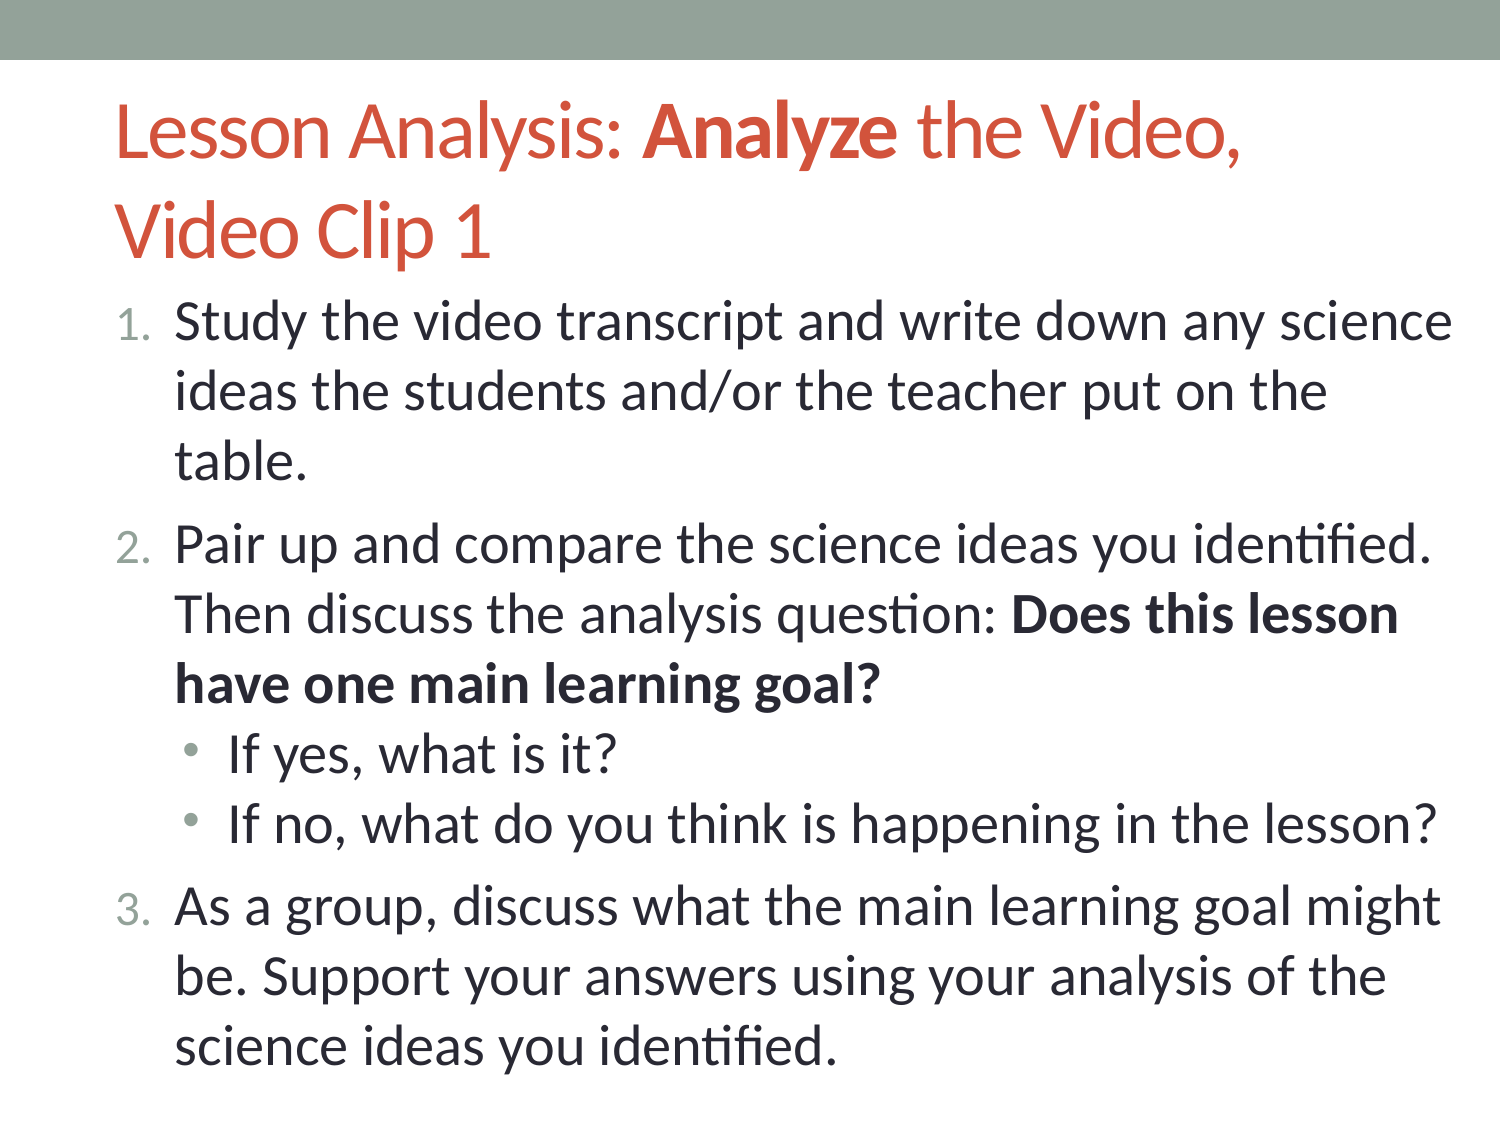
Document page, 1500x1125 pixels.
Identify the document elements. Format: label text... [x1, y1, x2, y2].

list Study the video transcript and write down any science ideas the students and/or the teacher put on the table. Pair up and compare the science ideas you identified. Then discuss the analysis question: Does this lesson have one main learning goal? If yes, what is it? If no, what do you think is happening in the lesson? As a group, discuss what the main learning goal might be. Support your answers using your analysis of the science ideas you identified. [99, 275, 1471, 1075]
title Lesson Analysis: Analyze the Video, Video Clip 1 [99, 87, 1421, 263]
